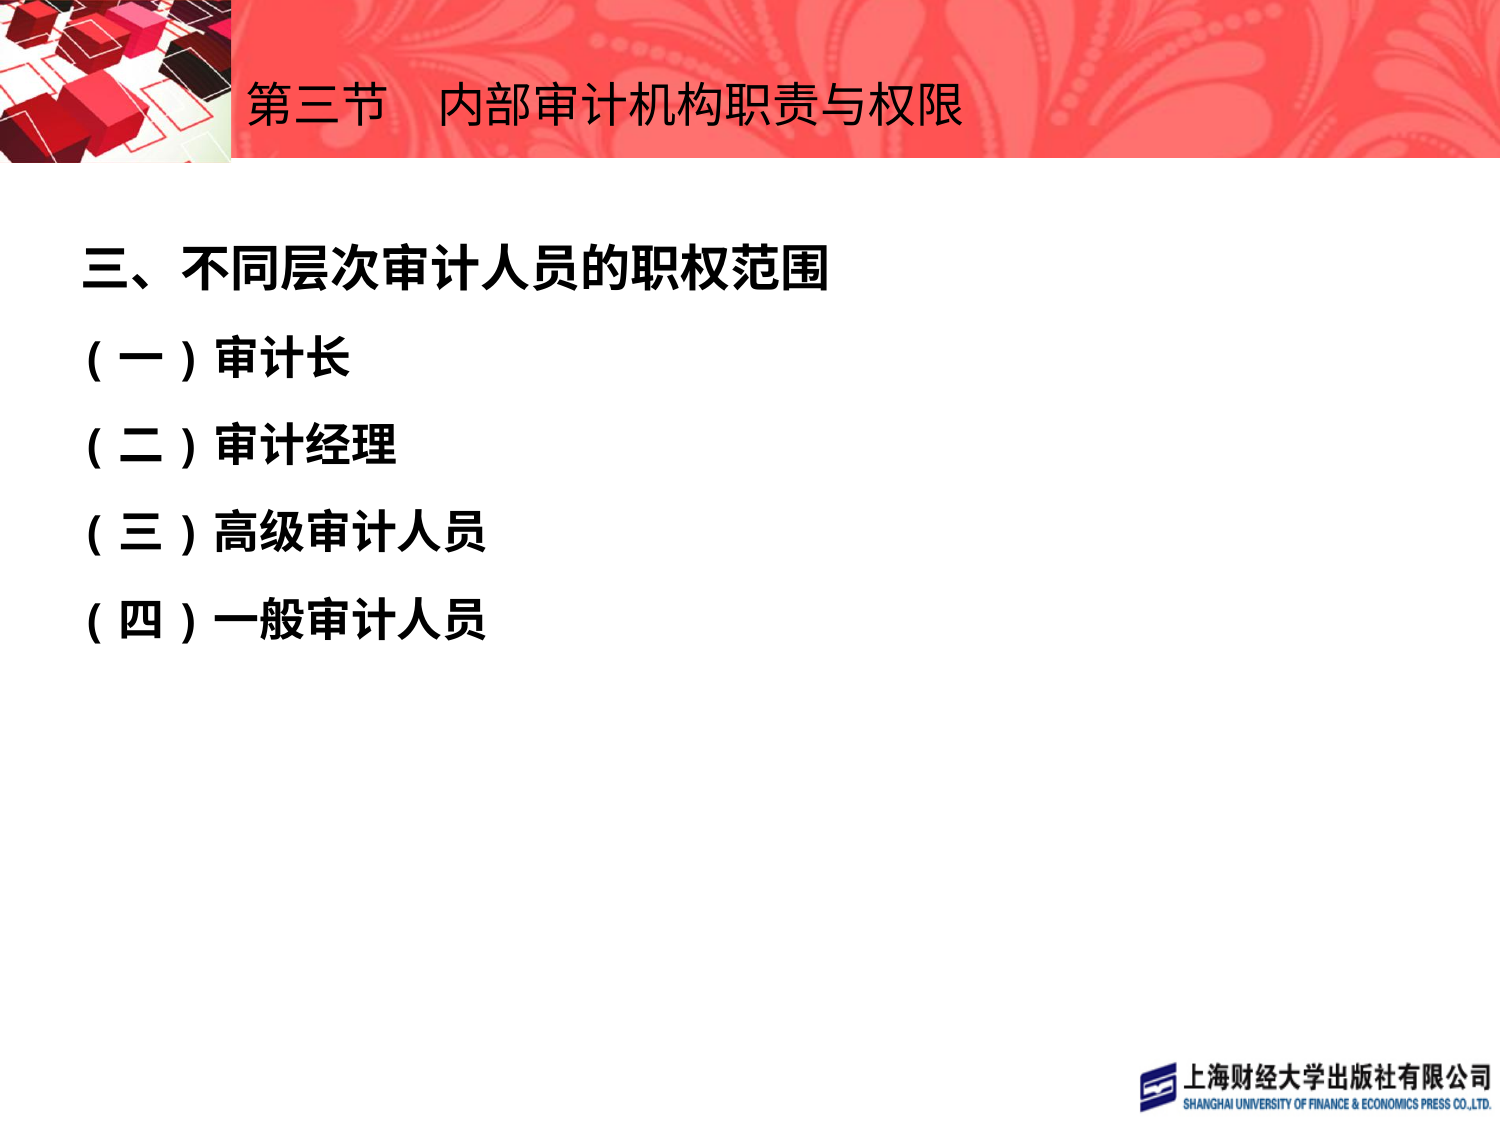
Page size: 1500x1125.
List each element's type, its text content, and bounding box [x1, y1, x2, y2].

title 第三节 内部审计机构职责与权限 [230, 45, 1461, 161]
list 三、不同层次审计人员的职权范围 (一)审计长 (二)审计经理 (三)高级审计人员 (四)一般审计人员 [64, 208, 1425, 1047]
picture [1139, 1058, 1495, 1118]
